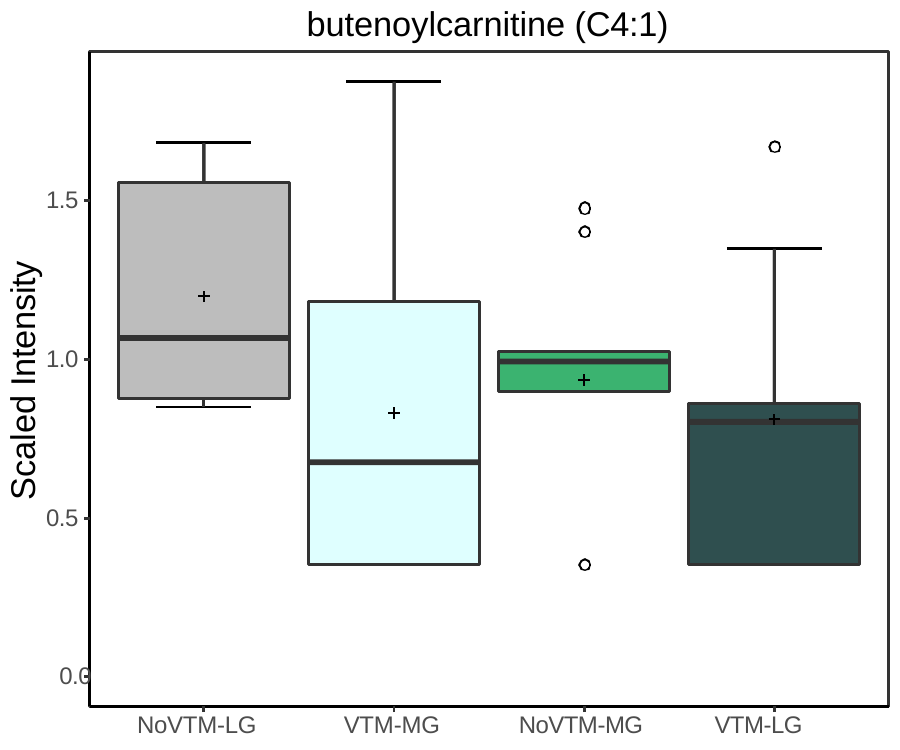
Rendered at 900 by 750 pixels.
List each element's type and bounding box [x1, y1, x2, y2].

footer [57, 661, 95, 750]
text_box [304, 0, 674, 44]
slide_number [134, 713, 288, 750]
text_box [83, 50, 891, 738]
text_box [1, 256, 82, 531]
text_box [44, 182, 82, 214]
